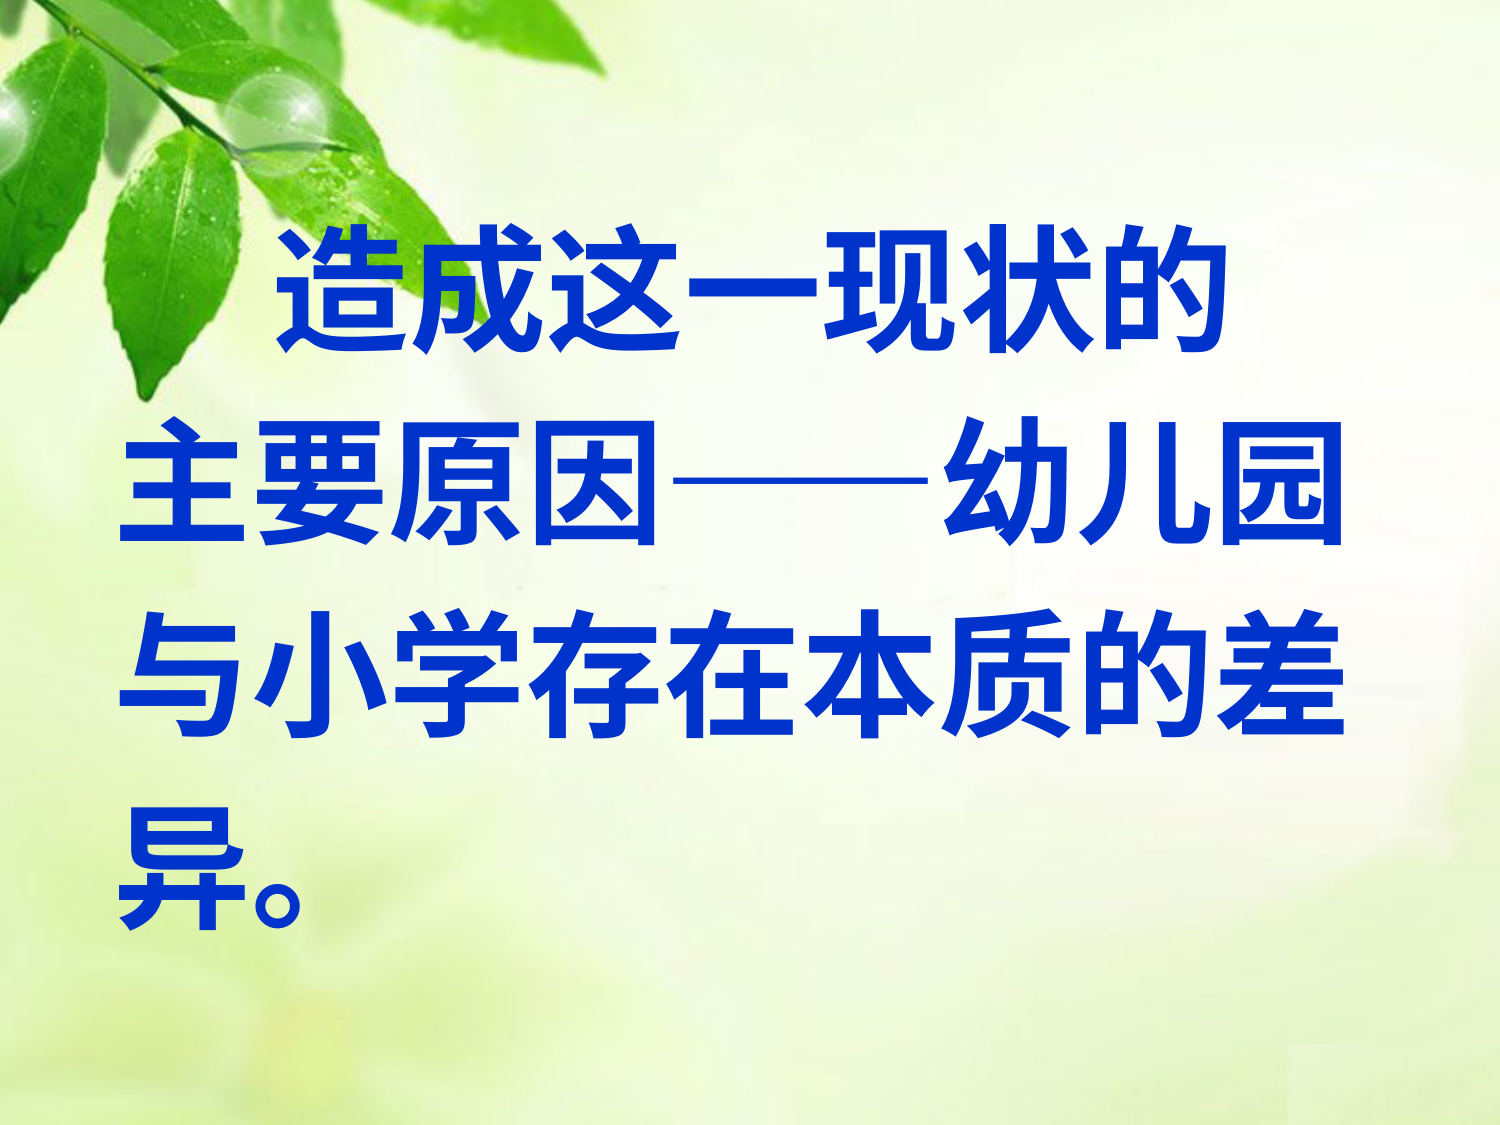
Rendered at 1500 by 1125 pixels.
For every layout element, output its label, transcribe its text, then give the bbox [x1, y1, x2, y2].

list 造成这一现状的 主要原因——幼儿园 与小学存在本质的差 异。 [98, 196, 1500, 835]
picture [0, 0, 1500, 1125]
